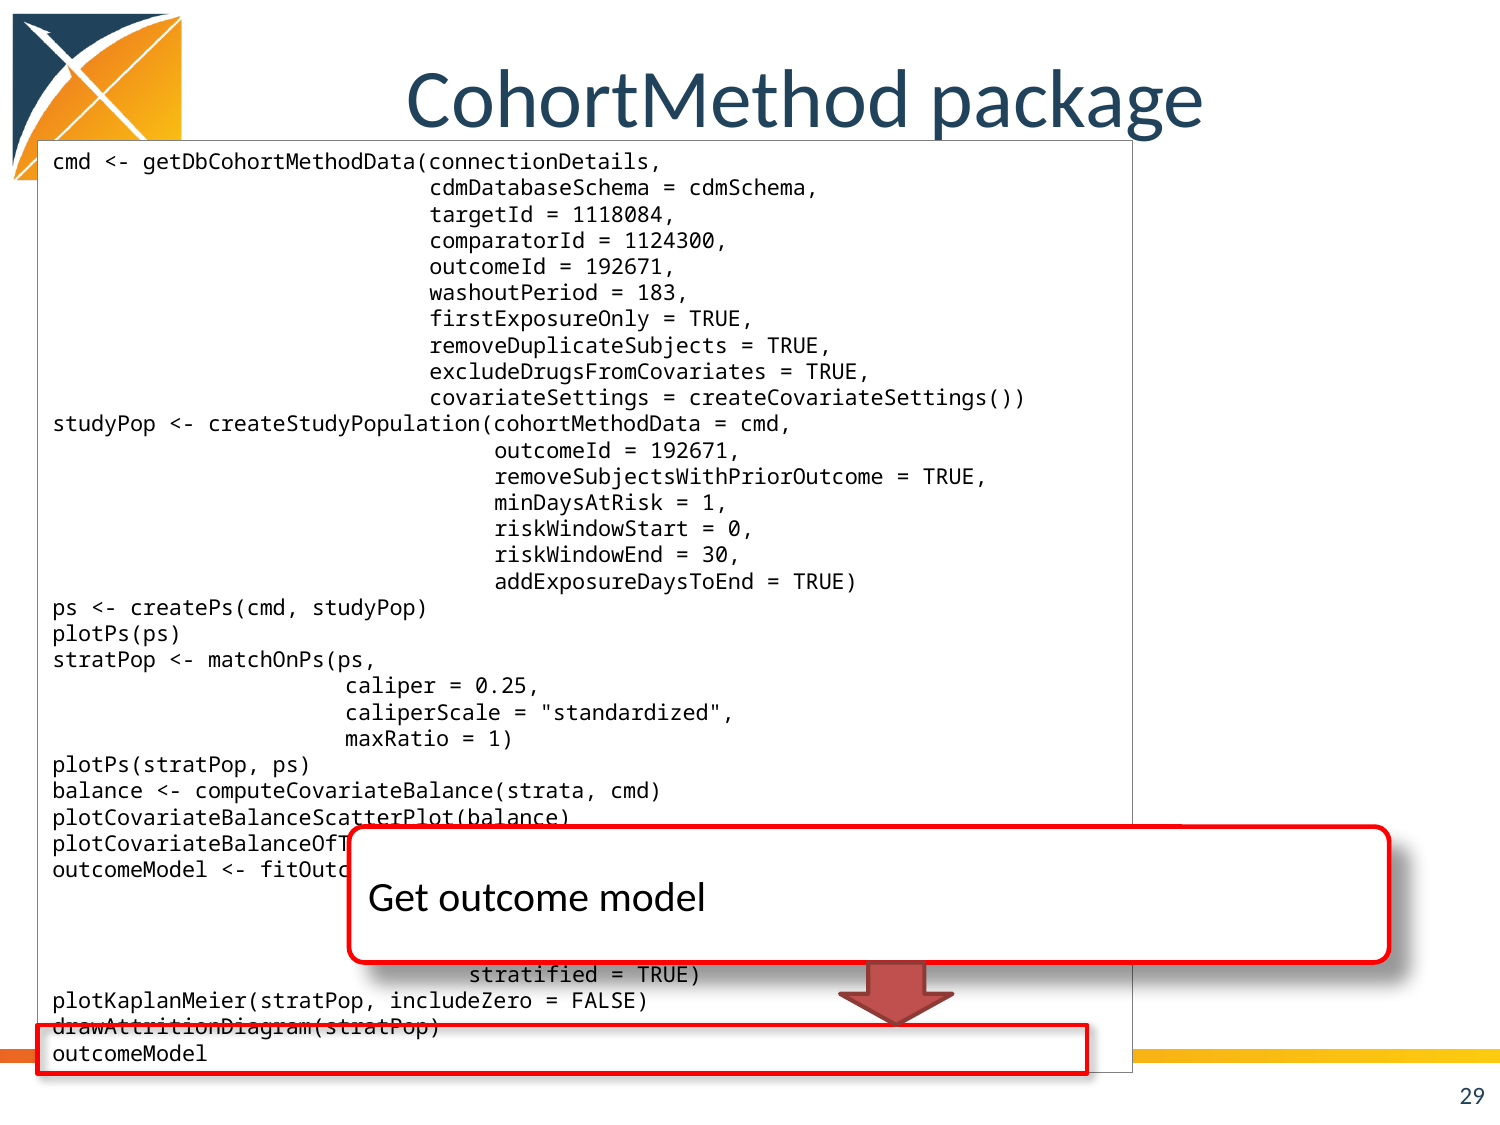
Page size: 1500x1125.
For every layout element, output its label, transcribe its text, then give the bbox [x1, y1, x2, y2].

text_box [837, 960, 955, 1027]
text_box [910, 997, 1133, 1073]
picture [0, 0, 206, 200]
text_box Get outcome model [346, 824, 1392, 965]
slide_number 29 [1149, 1065, 1500, 1125]
text_box [35, 1023, 1089, 1076]
text_box cmd <- getDbCohortMethodData(connectionDetails, cdmDatabaseSchema = cdmSchema, targetId = 1118084, comparatorId = 1124300, outcomeId = 192671, washoutPeriod = 183, firstExposureOnly = TRUE, removeDuplicateSubjects = TRUE, excludeDrugsFromCovariates = TRUE, covariateSettings = createCovariateSettings()) studyPop <- createStudyPopulation(cohortMethodData = cmd, outcomeId = 192671, removeSubjectsWithPriorOutcome = TRUE, minDaysAtRisk = 1, riskWindowStart = 0, riskWindowEnd = 30, addExposureDaysToEnd = TRUE) ps <- createPs(cmd, studyPop) plotPs(ps) stratPop <- matchOnPs(ps, caliper = 0.25, caliperScale = "standardized", maxRatio = 1) plotPs(stratPop, ps) balance <- computeCovariateBalance(strata, cmd) plotCovariateBalanceScatterPlot(balance) plotCovariateBalanceOfTopVariables(balance) outcomeModel <- fitOutcomeModel(stratPop, cmd useCovariates = TRUE, modelType = "cox", stratified = TRUE) plotKaplanMeier(stratPop, includeZero = FALSE) drawAttritionDiagram(stratPop) outcomeModel [37, 140, 1133, 1023]
title CohortMethod package [187, 24, 1425, 163]
